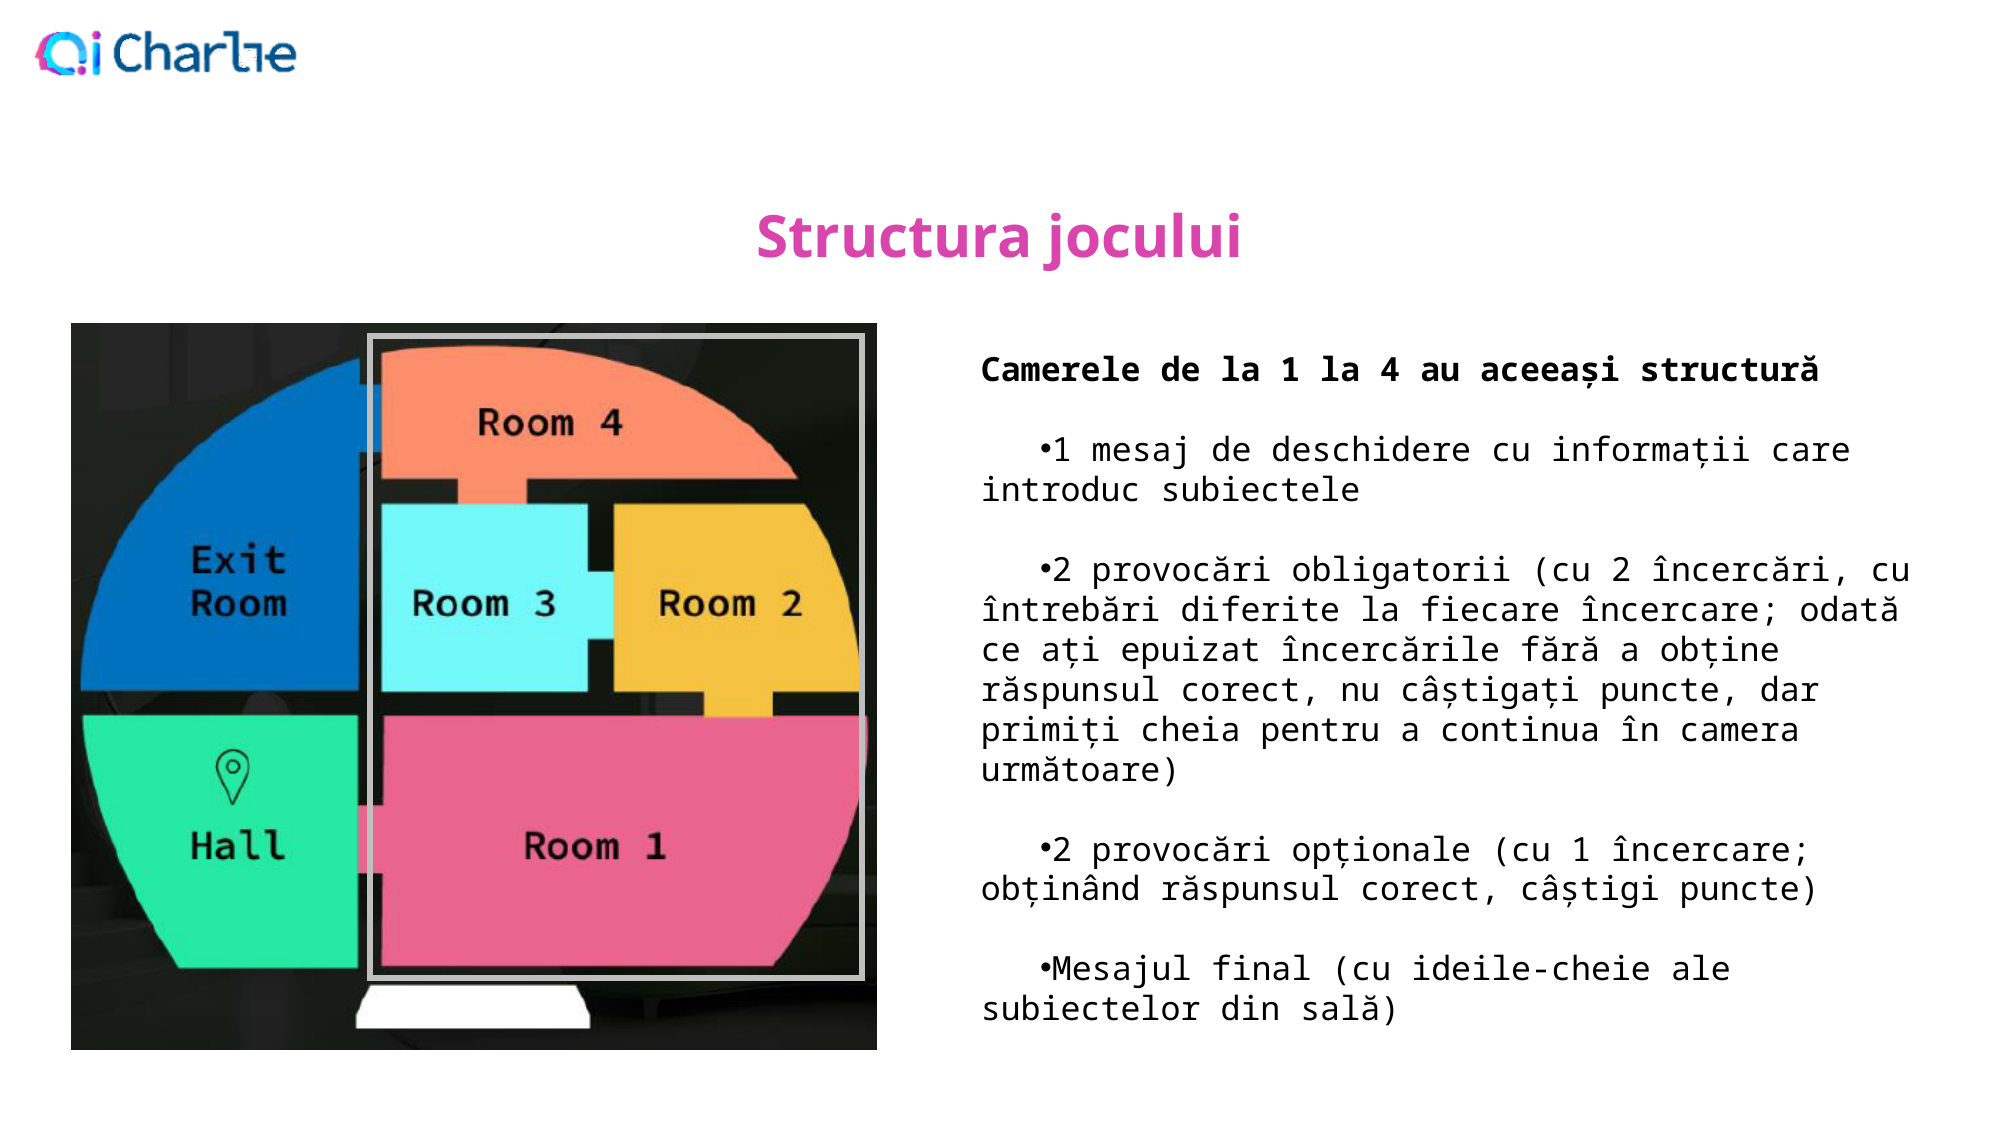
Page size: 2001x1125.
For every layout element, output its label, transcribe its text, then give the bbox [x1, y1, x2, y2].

text_box Structura jocului [0, 192, 2000, 277]
picture [107, 27, 303, 79]
picture [71, 323, 877, 1050]
text_box Camerele de la 1 la 4 au aceeași structură 1 mesaj de deschidere cu informații care introduc subiectele 2 provocări obligatorii (cu 2 încercări, cu întrebări diferite la fiecare încercare; odată ce ați epuizat încercările fără a obține răspunsul corect, nu câștigați puncte, dar primiți cheia pentru a continua în camera următoare) 2 provocări opționale (cu 1 încercare; obținând răspunsul corect, câștigi puncte) Mesajul final (cu ideile-cheie ale subiectelor din sală) [907, 341, 1944, 1035]
picture [33, 28, 104, 76]
